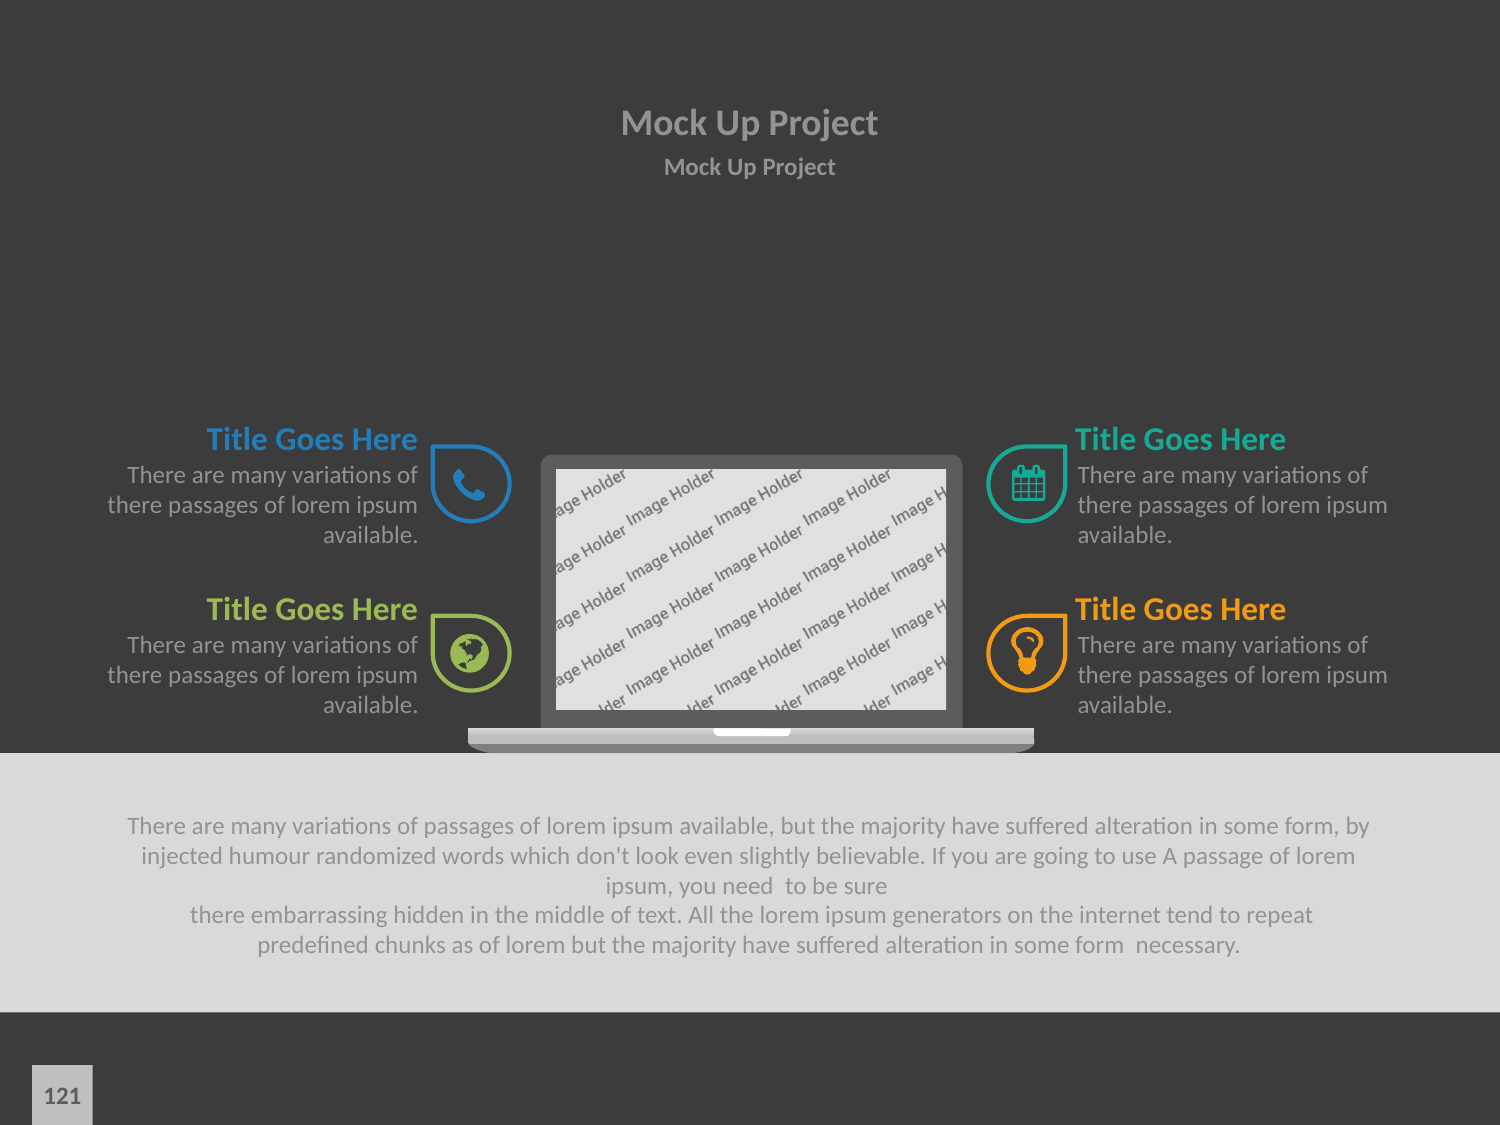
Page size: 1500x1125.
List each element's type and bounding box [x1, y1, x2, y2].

text_box [0, 409, 1500, 1014]
title [287, 91, 1213, 150]
list [412, 149, 1088, 183]
picture [555, 469, 947, 710]
